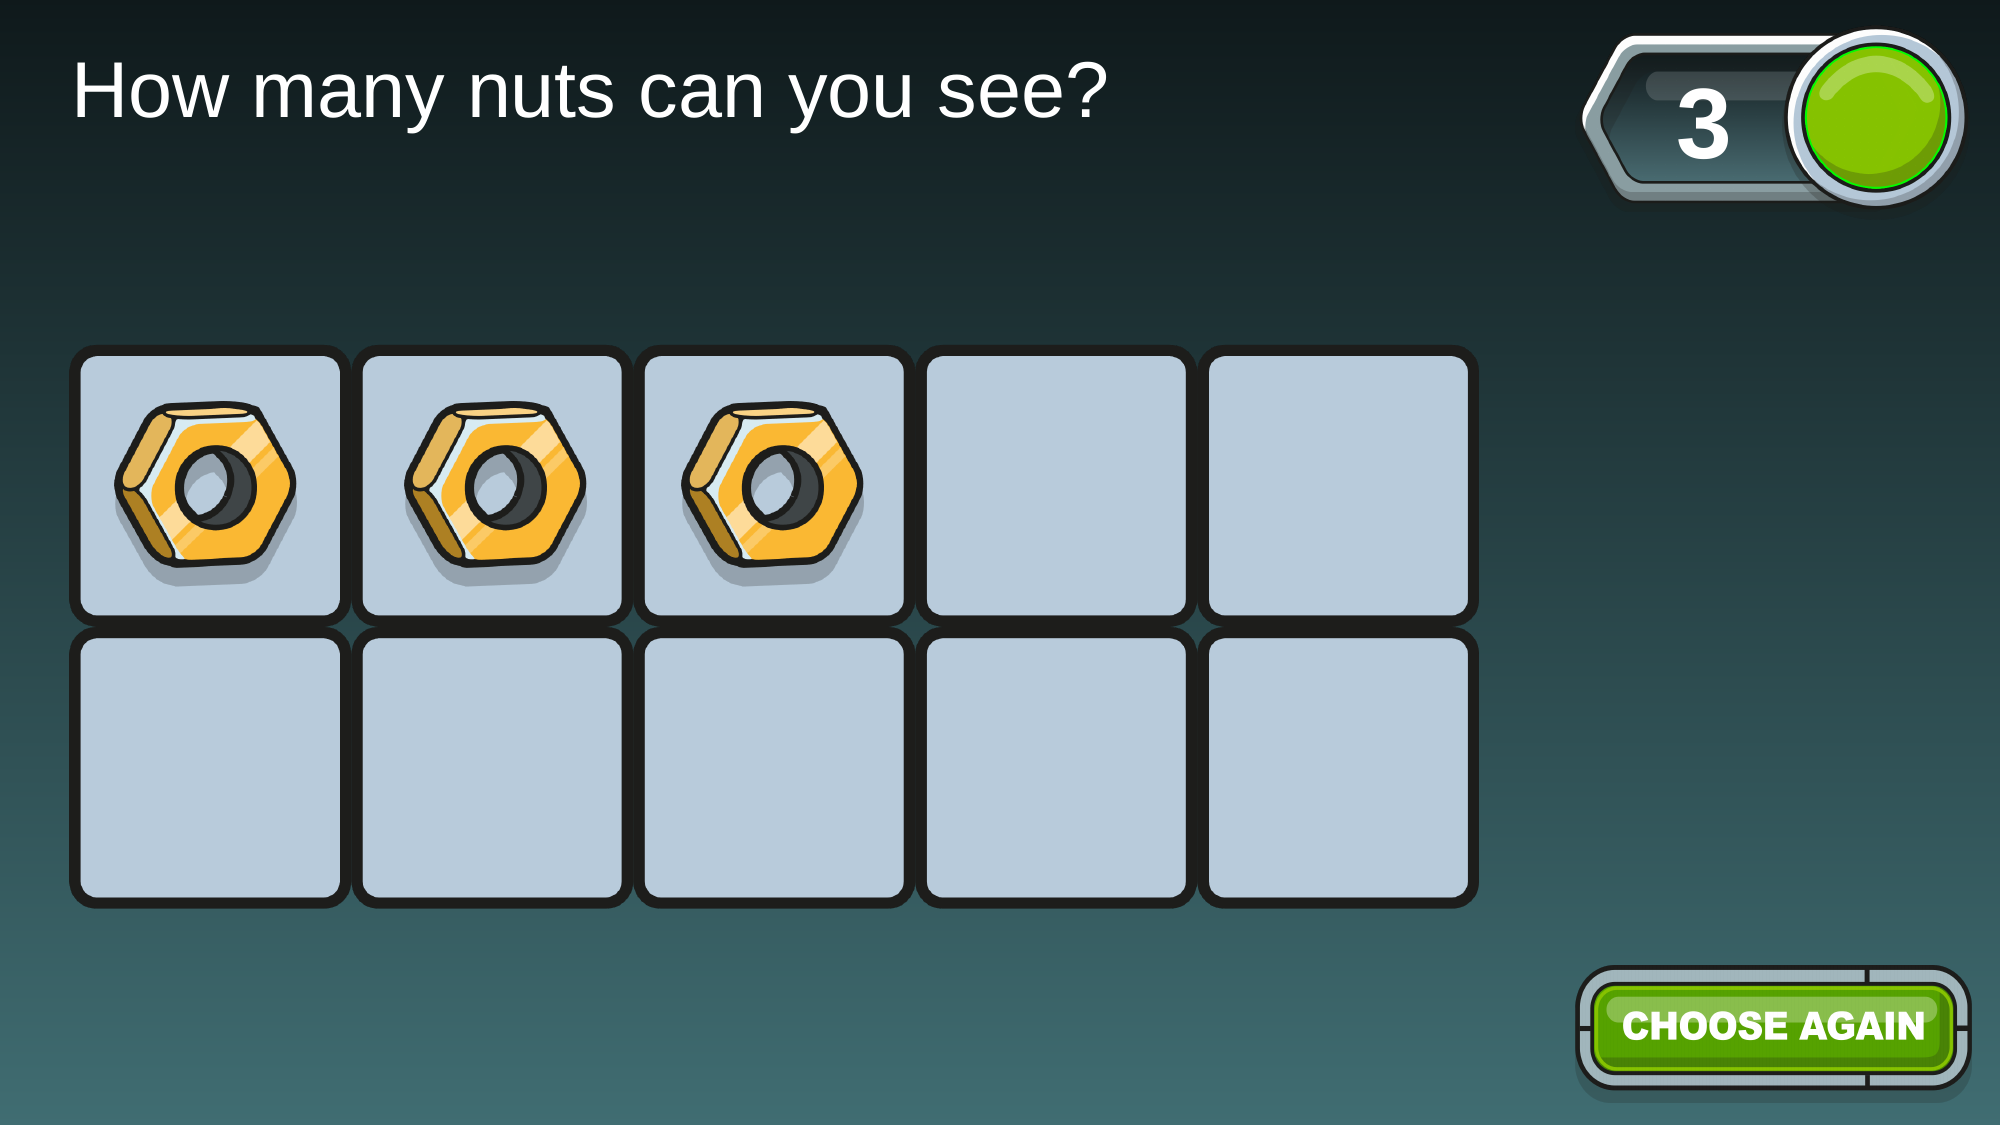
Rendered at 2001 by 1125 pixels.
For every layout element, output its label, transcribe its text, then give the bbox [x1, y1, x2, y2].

text_box How many nuts can you see? [55, 30, 1183, 182]
picture [1575, 965, 1972, 1104]
picture [69, 344, 1479, 910]
picture [1575, 25, 1971, 221]
